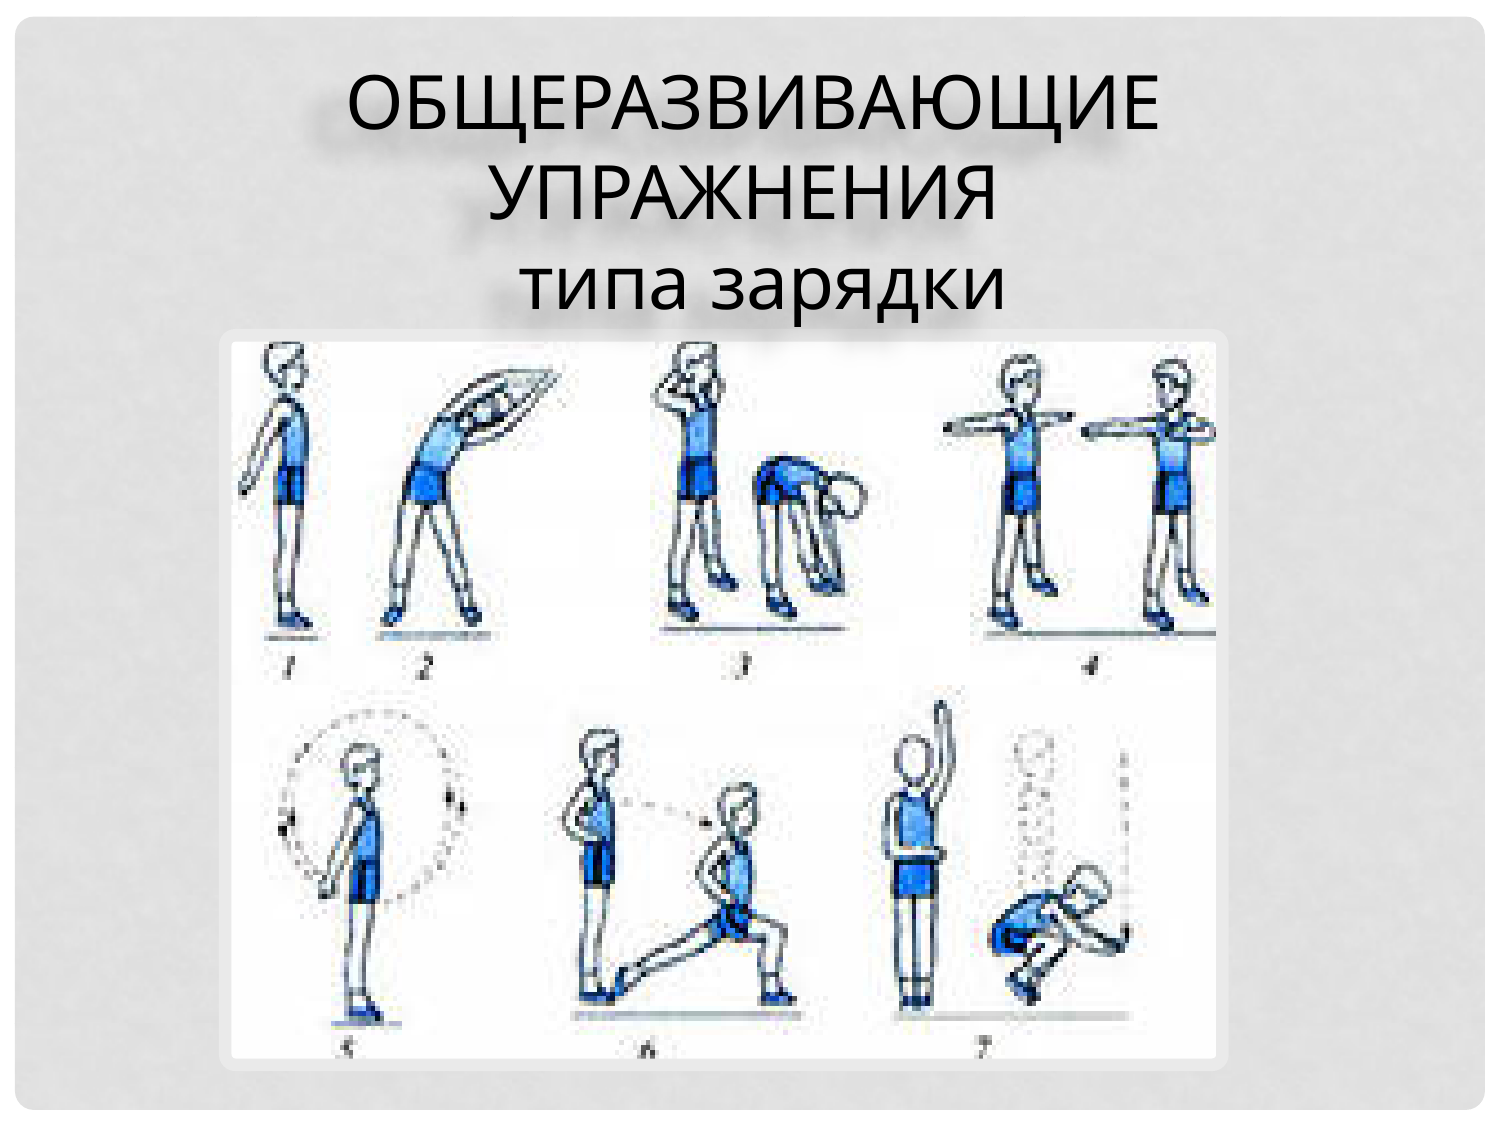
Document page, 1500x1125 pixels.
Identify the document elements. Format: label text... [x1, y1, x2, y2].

text_box ОБЩЕРАЗВИВАЮЩИЕ УПРАЖНЕНИЯ типа зарядки [104, 47, 1404, 333]
picture [224, 334, 1223, 1066]
